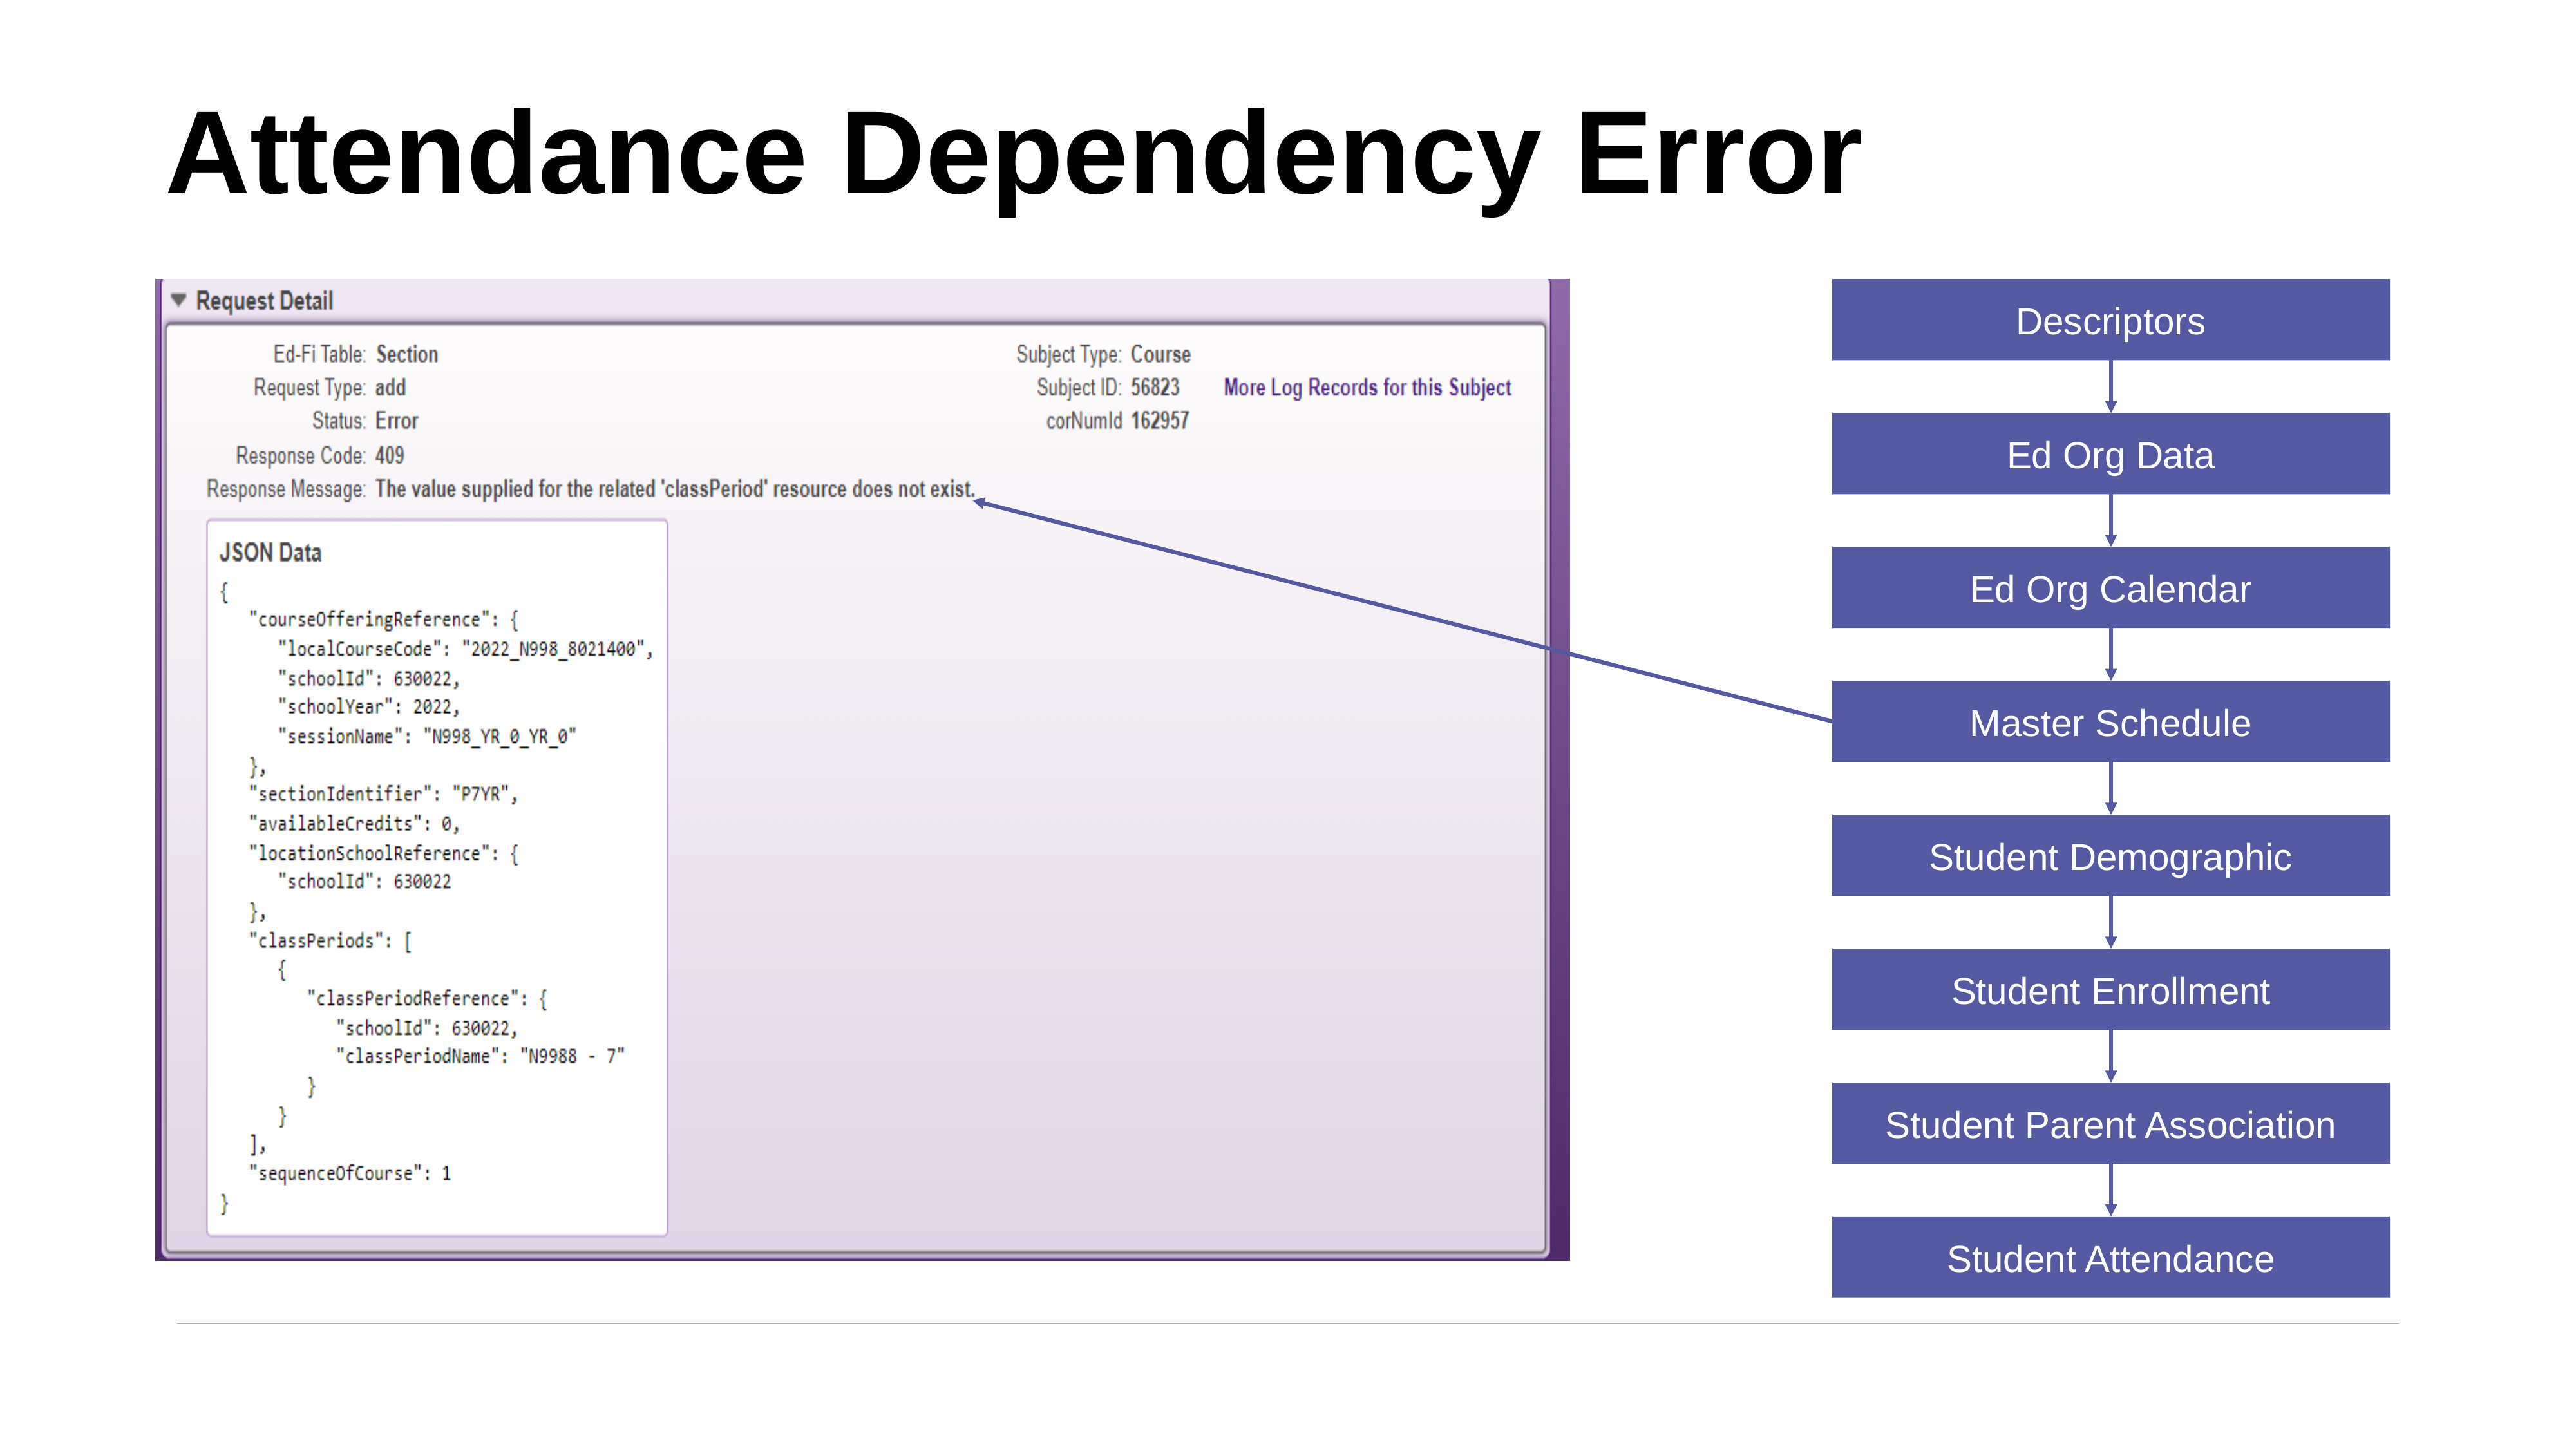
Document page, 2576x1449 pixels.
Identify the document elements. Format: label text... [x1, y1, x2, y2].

picture [155, 279, 1570, 1262]
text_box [1832, 279, 2391, 1298]
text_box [972, 500, 1832, 722]
title Attendance Dependency Error [155, 86, 2378, 367]
